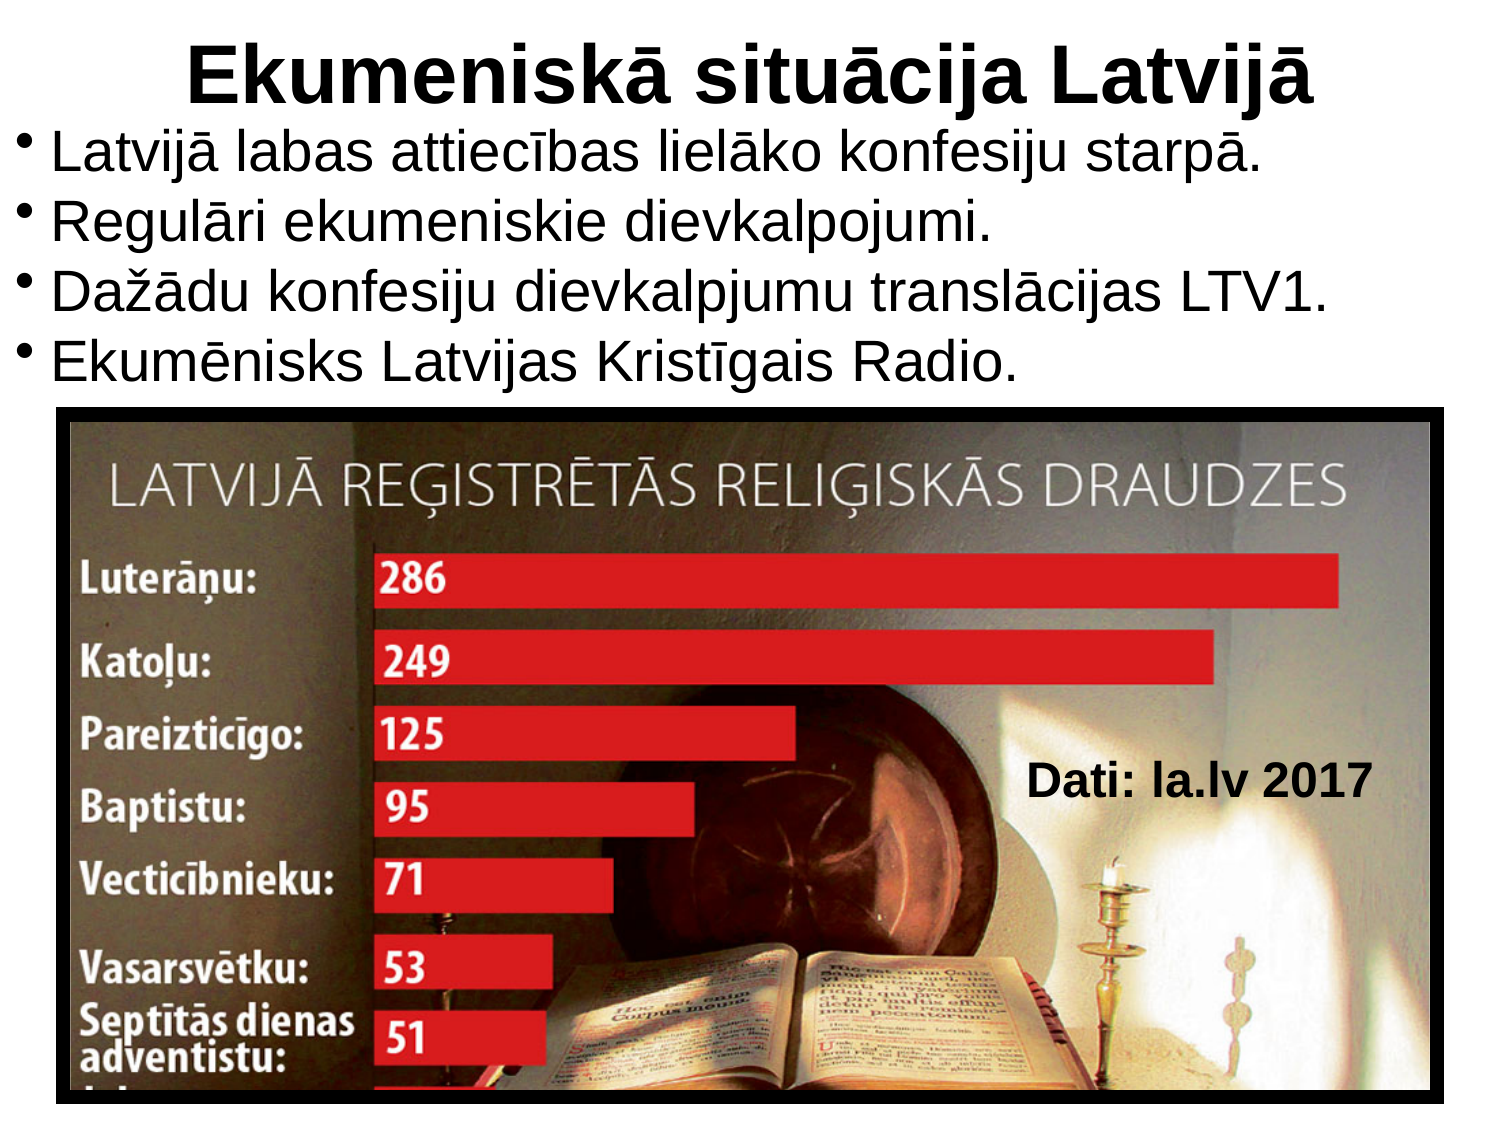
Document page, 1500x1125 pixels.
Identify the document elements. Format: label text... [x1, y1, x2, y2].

title Ekumeniskā situācija Latvijā [0, 0, 1500, 140]
text_box Latvijā labas attiecības lielāko konfesiju starpā. Regulāri ekumeniskie dievkalpojumi. Dažādu konfesiju dievkalpjumu translācijas LTV1. Ekumēnisks Latvijas Kristīgais Radio. [0, 140, 1500, 401]
picture [70, 421, 1430, 1091]
